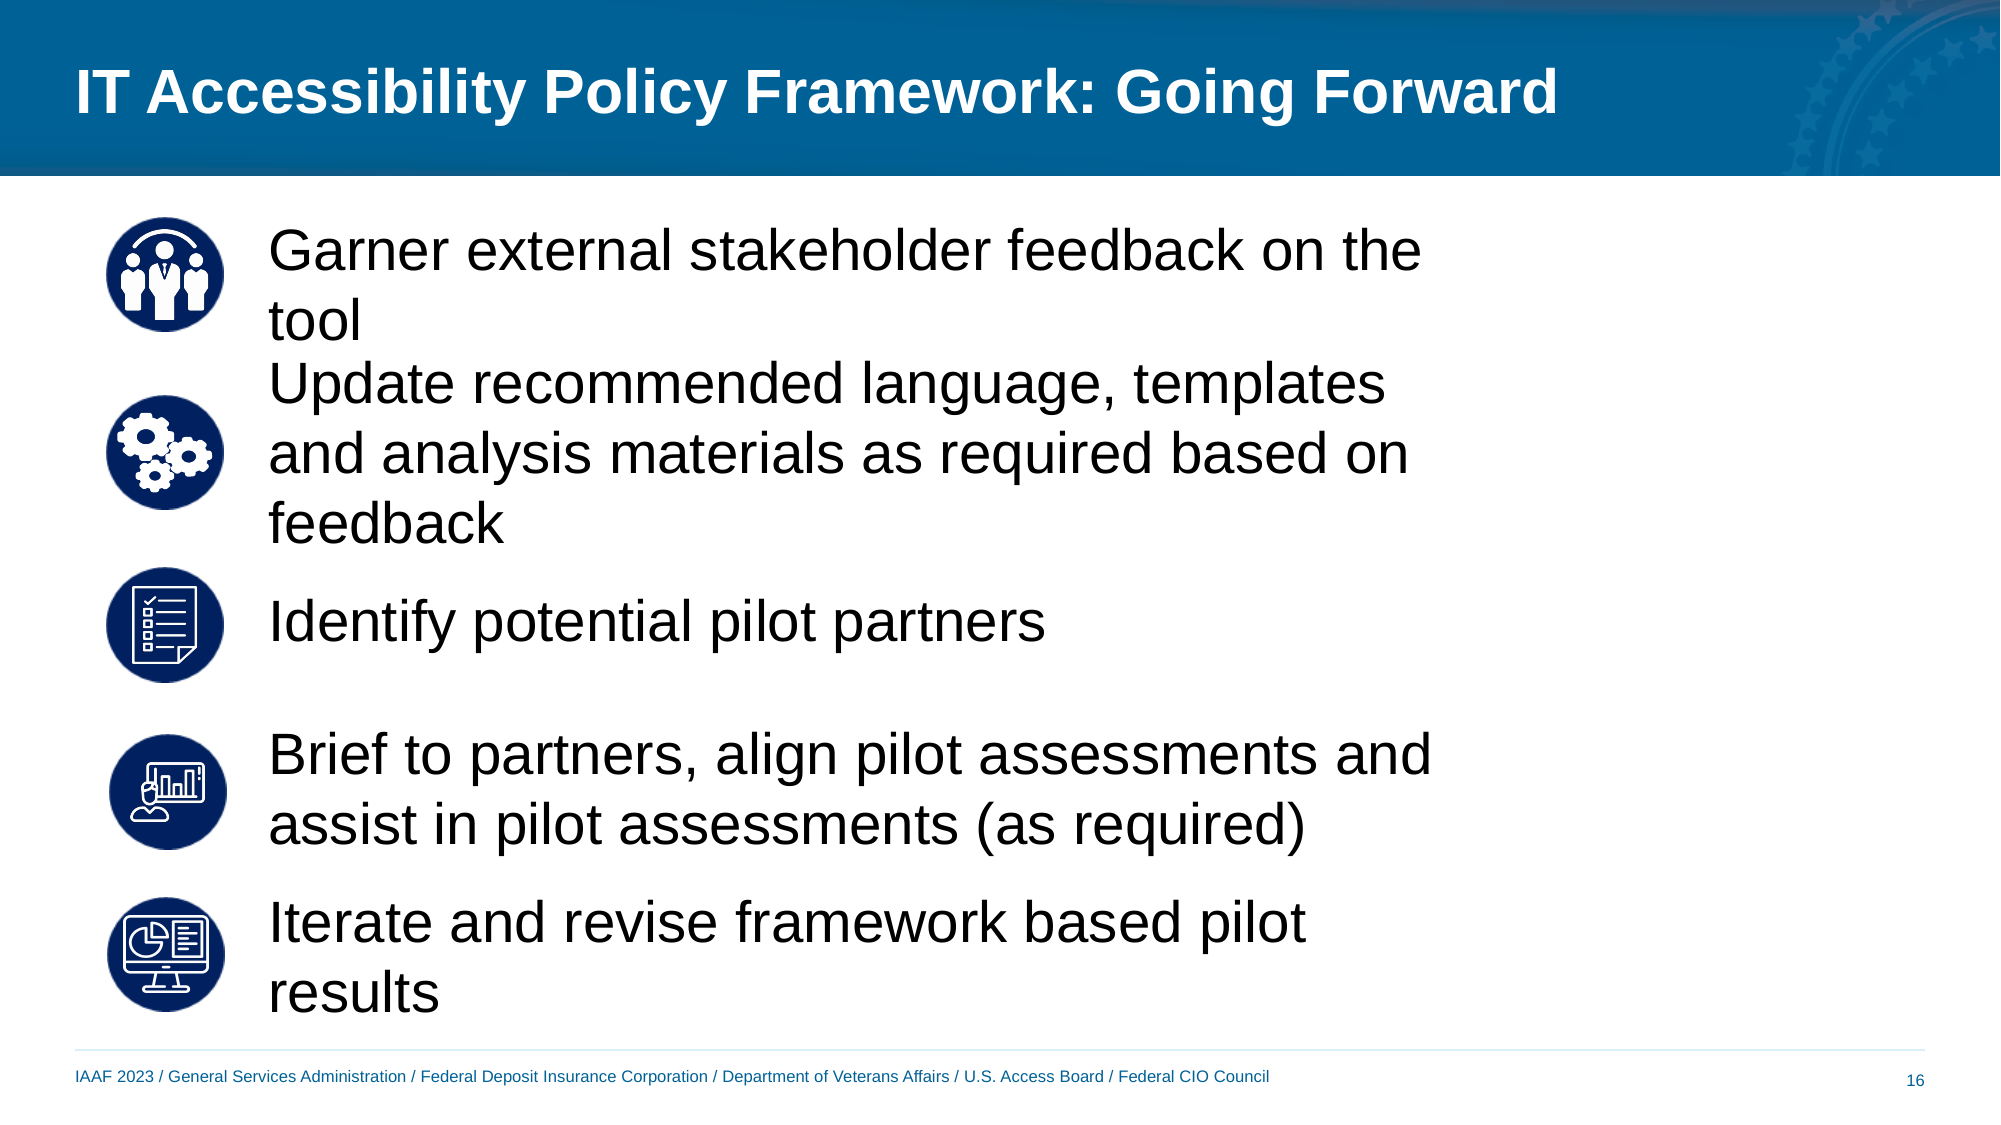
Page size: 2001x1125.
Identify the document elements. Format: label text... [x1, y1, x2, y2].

text_box Update recommended language, templates and analysis materials as required based on feedback [253, 405, 1505, 495]
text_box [107, 896, 225, 1012]
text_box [105, 567, 224, 683]
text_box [105, 395, 224, 511]
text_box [105, 216, 224, 332]
text_box Identify potential pilot partners [253, 573, 1505, 663]
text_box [108, 734, 227, 850]
picture [0, 0, 2000, 176]
text_box Garner external stakeholder feedback on the tool [253, 237, 1505, 327]
text_box Iterate and revise framework based pilot results [253, 909, 1505, 999]
slide_number 16 [1880, 1065, 1925, 1095]
picture [0, 168, 666, 176]
text_box Brief to partners, align pilot assessments and assist in pilot assessments (as required) [253, 741, 1505, 831]
title IT Accessibility Policy Framework: Going Forward [75, 52, 1800, 128]
